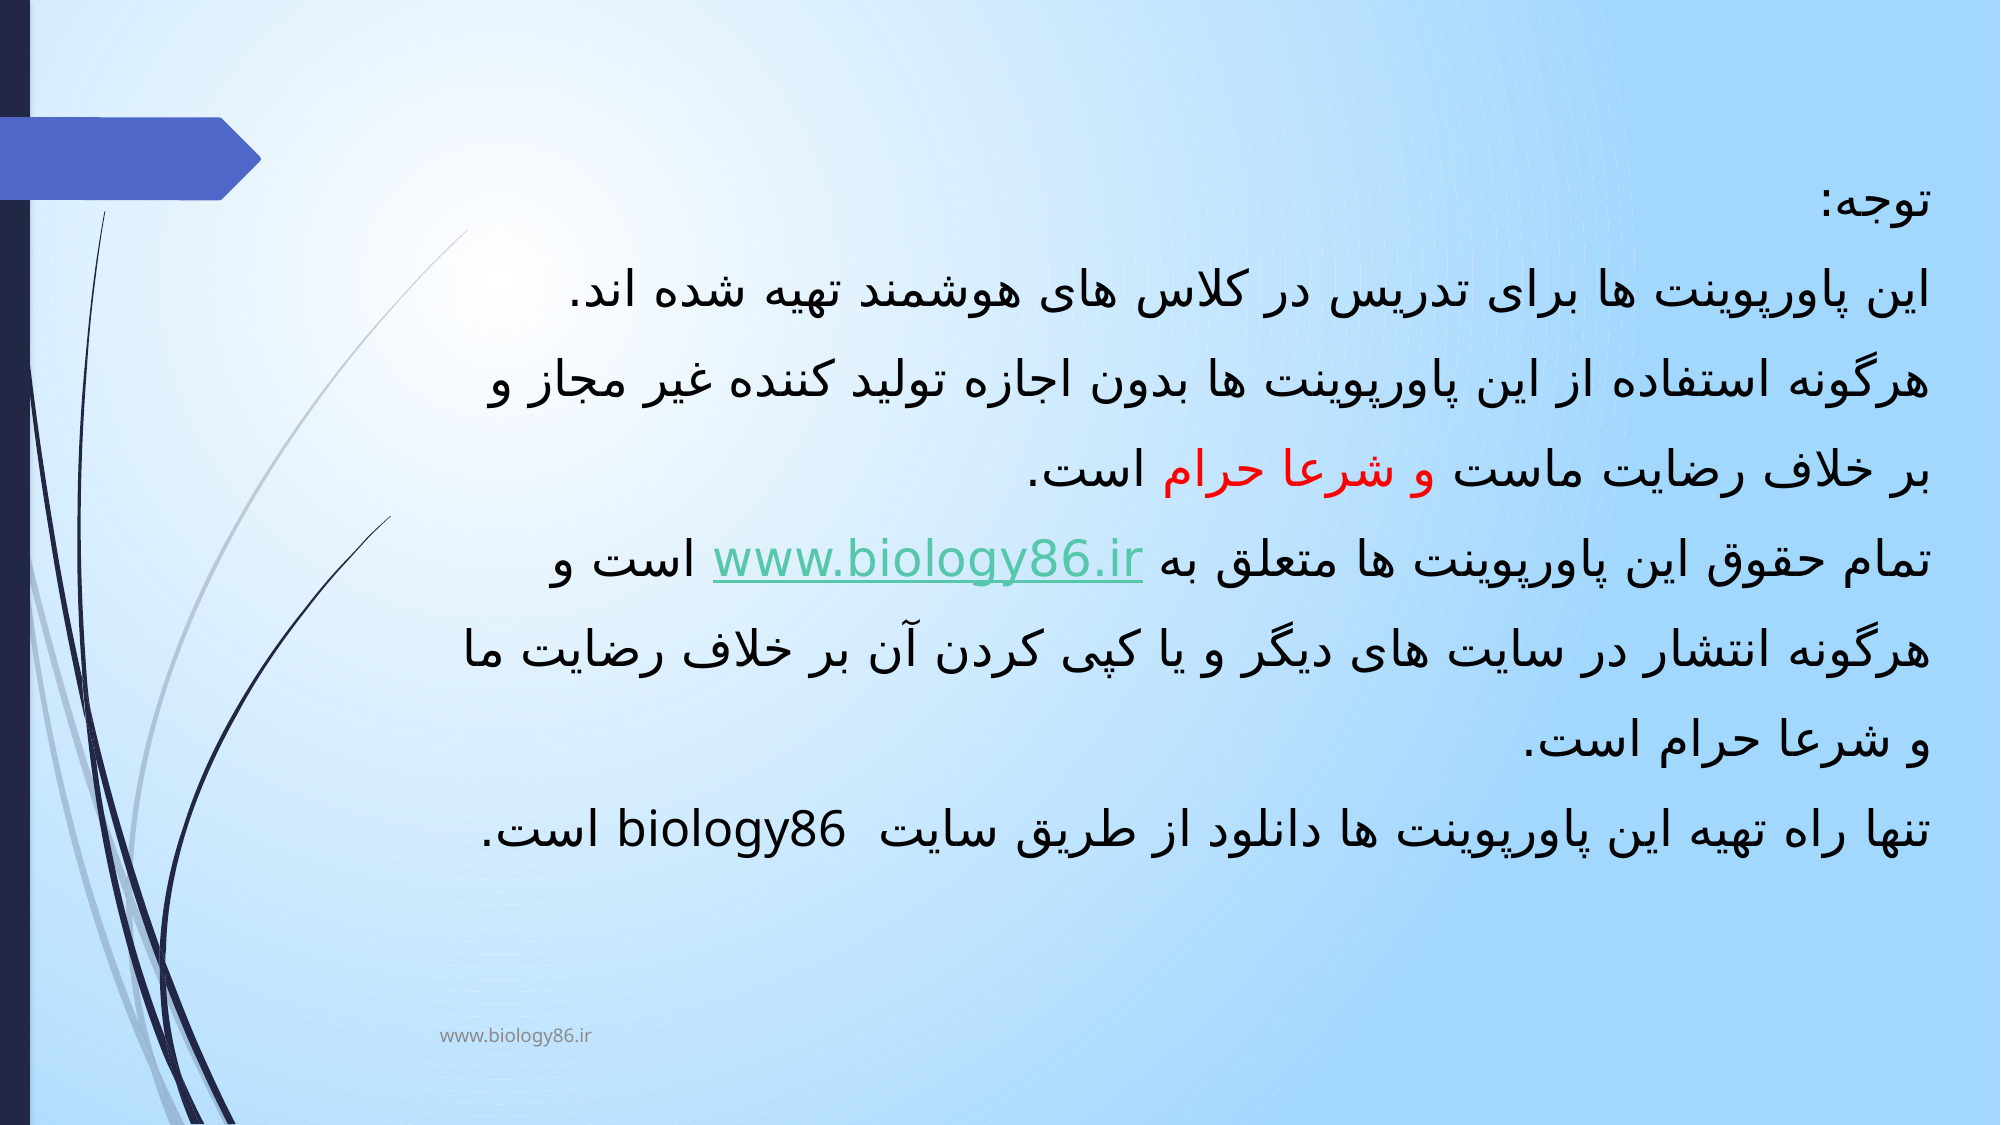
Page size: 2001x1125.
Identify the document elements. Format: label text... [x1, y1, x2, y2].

footer www.biology86.ir [424, 1006, 1675, 1067]
text_box توجه: این پاورپوینت ها برای تدریس در کلاس های هوشمند تهیه شده اند. هرگونه استفاده از این پاورپوینت ها بدون اجازه تولید کننده غیر مجاز و بر خلاف رضایت ماست و شرعا حرام است. تمام حقوق این پاورپوینت ها متعلق به www.biology86.ir است و هرگونه انتشار در سایت های دیگر و یا کپی کردن آن بر خلاف رضایت ما و شرعا حرام است. تنها راه تهیه این پاورپوینت ها دانلود از طریق سایت biology86 است. [429, 129, 1948, 955]
